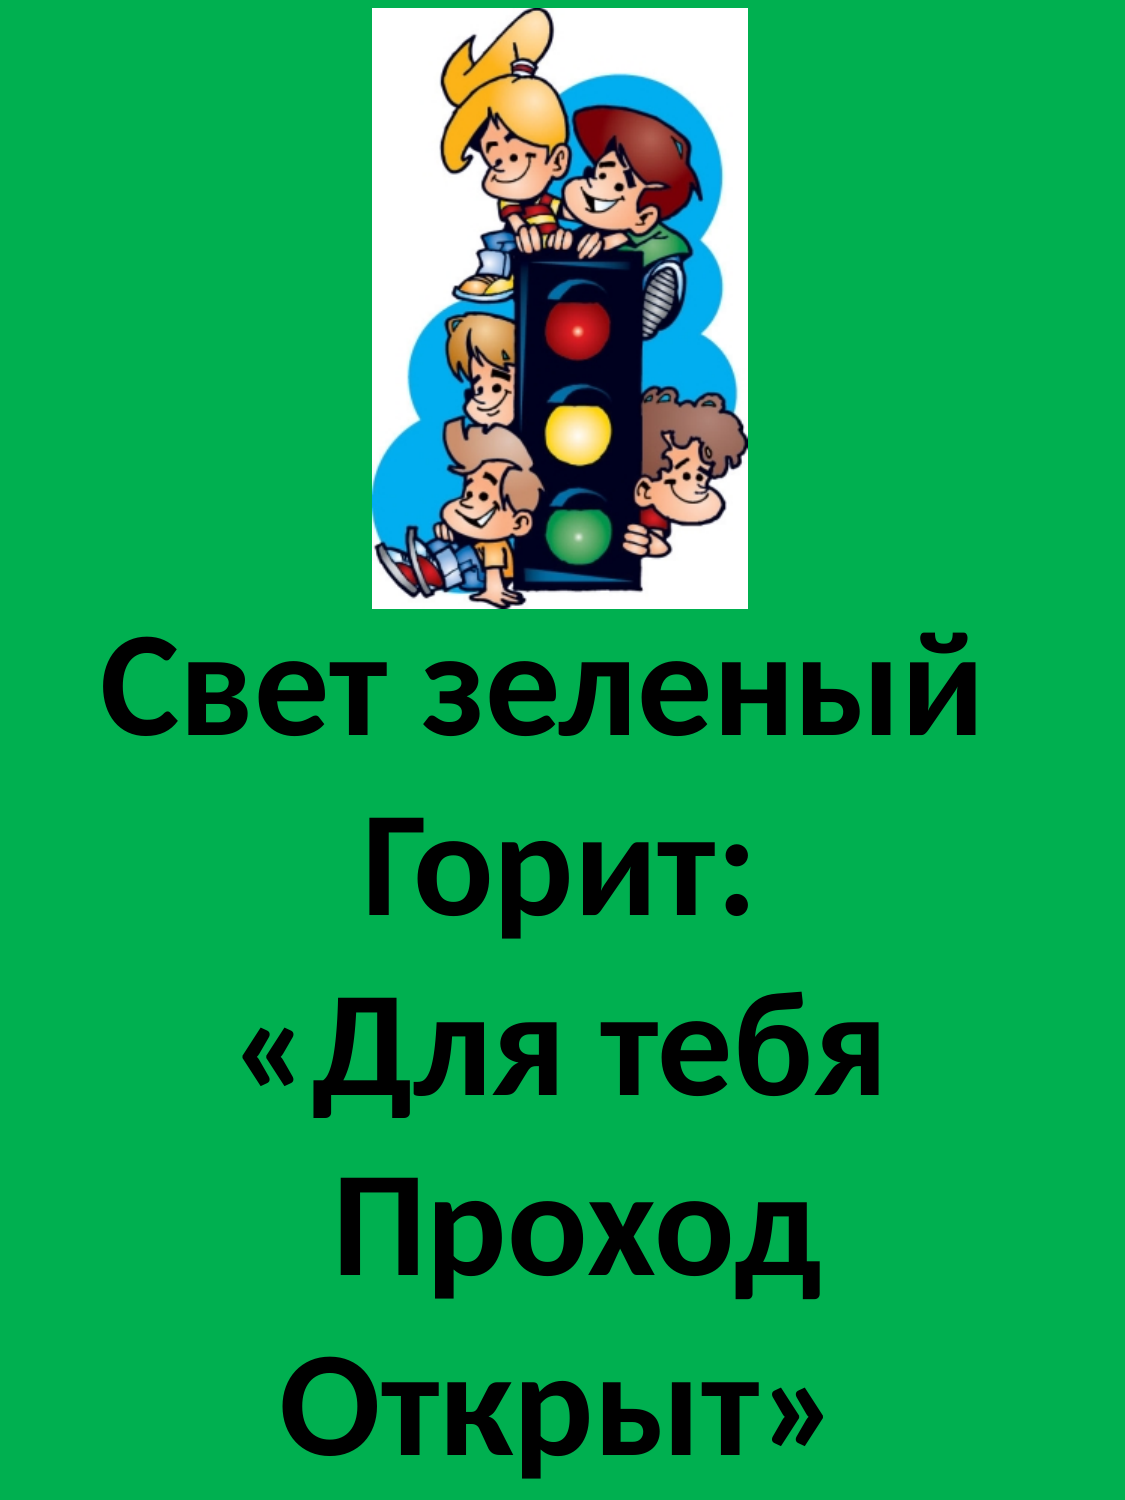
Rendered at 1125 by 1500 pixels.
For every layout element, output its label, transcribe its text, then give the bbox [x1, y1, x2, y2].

text_box Свет зеленый Горит: «Для тебя Проход Открыт» [85, 577, 1035, 1493]
picture [372, 8, 748, 609]
